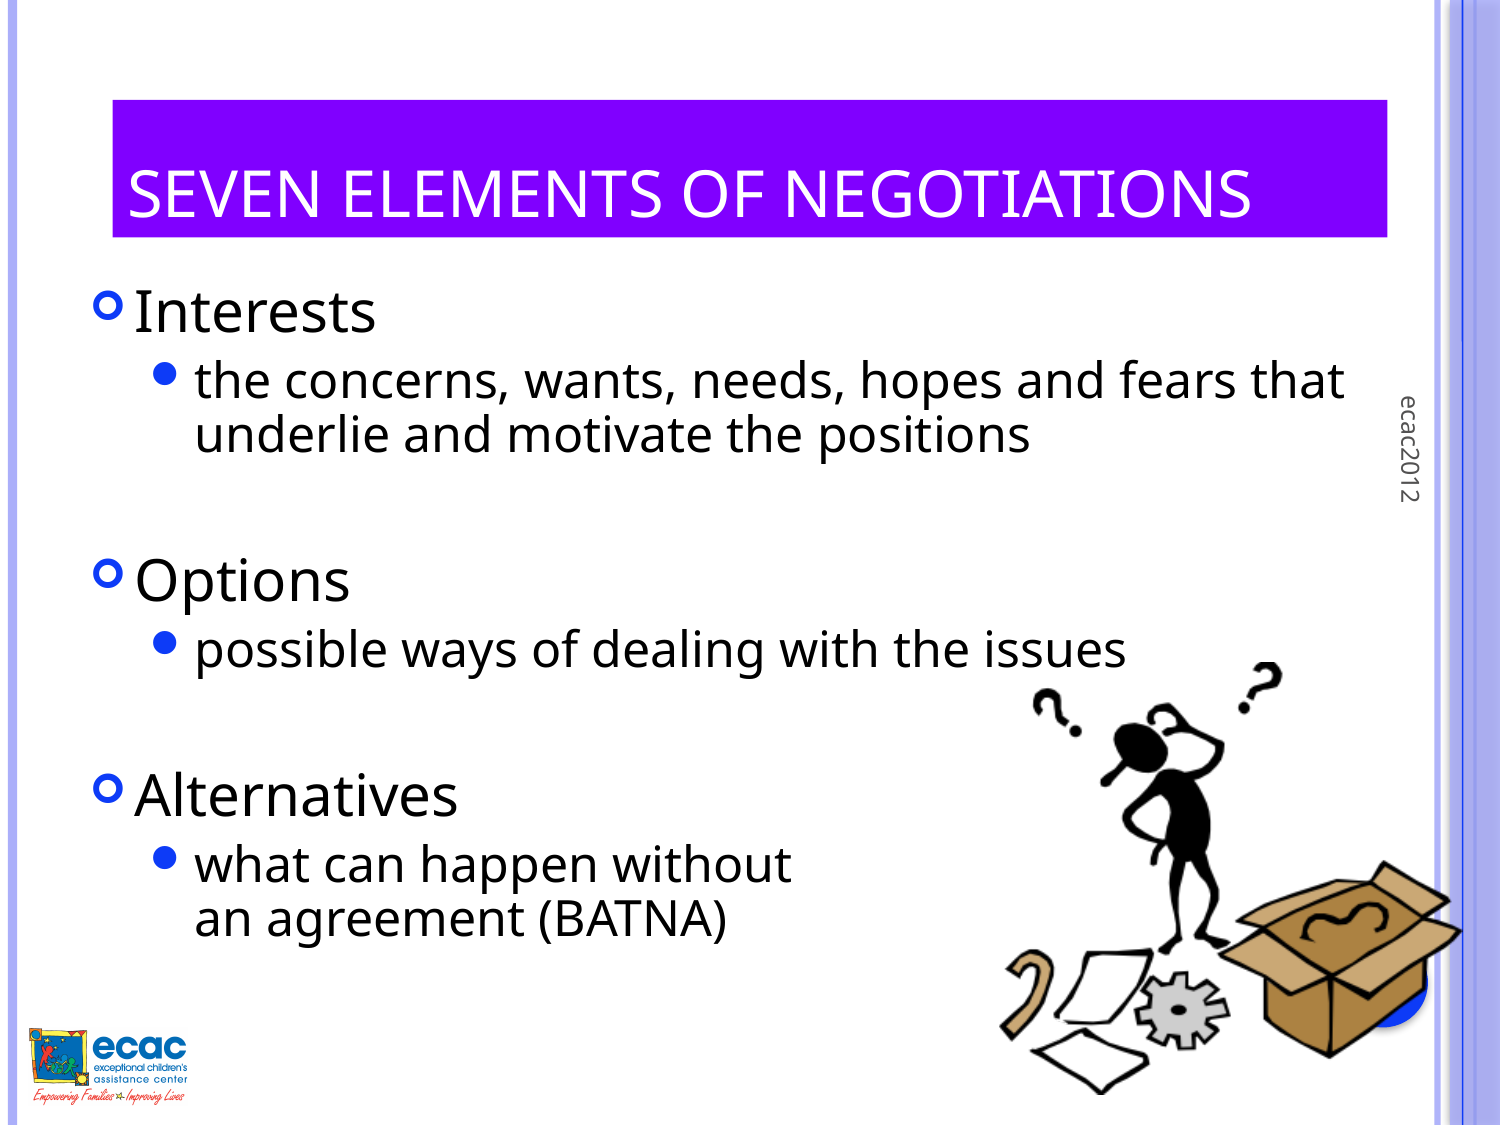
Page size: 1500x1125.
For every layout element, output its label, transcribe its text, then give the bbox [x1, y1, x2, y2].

footer ecac2012 [1379, 380, 1440, 659]
list Interests the concerns, wants, needs, hopes and fears that underlie and motivate the positions Options possible ways of dealing with the issues Alternatives what can happen without an agreement (BATNA) [75, 275, 1425, 1088]
picture [999, 661, 1463, 1095]
picture [28, 1027, 188, 1106]
title Seven Elements of Negotiations [112, 99, 1388, 238]
